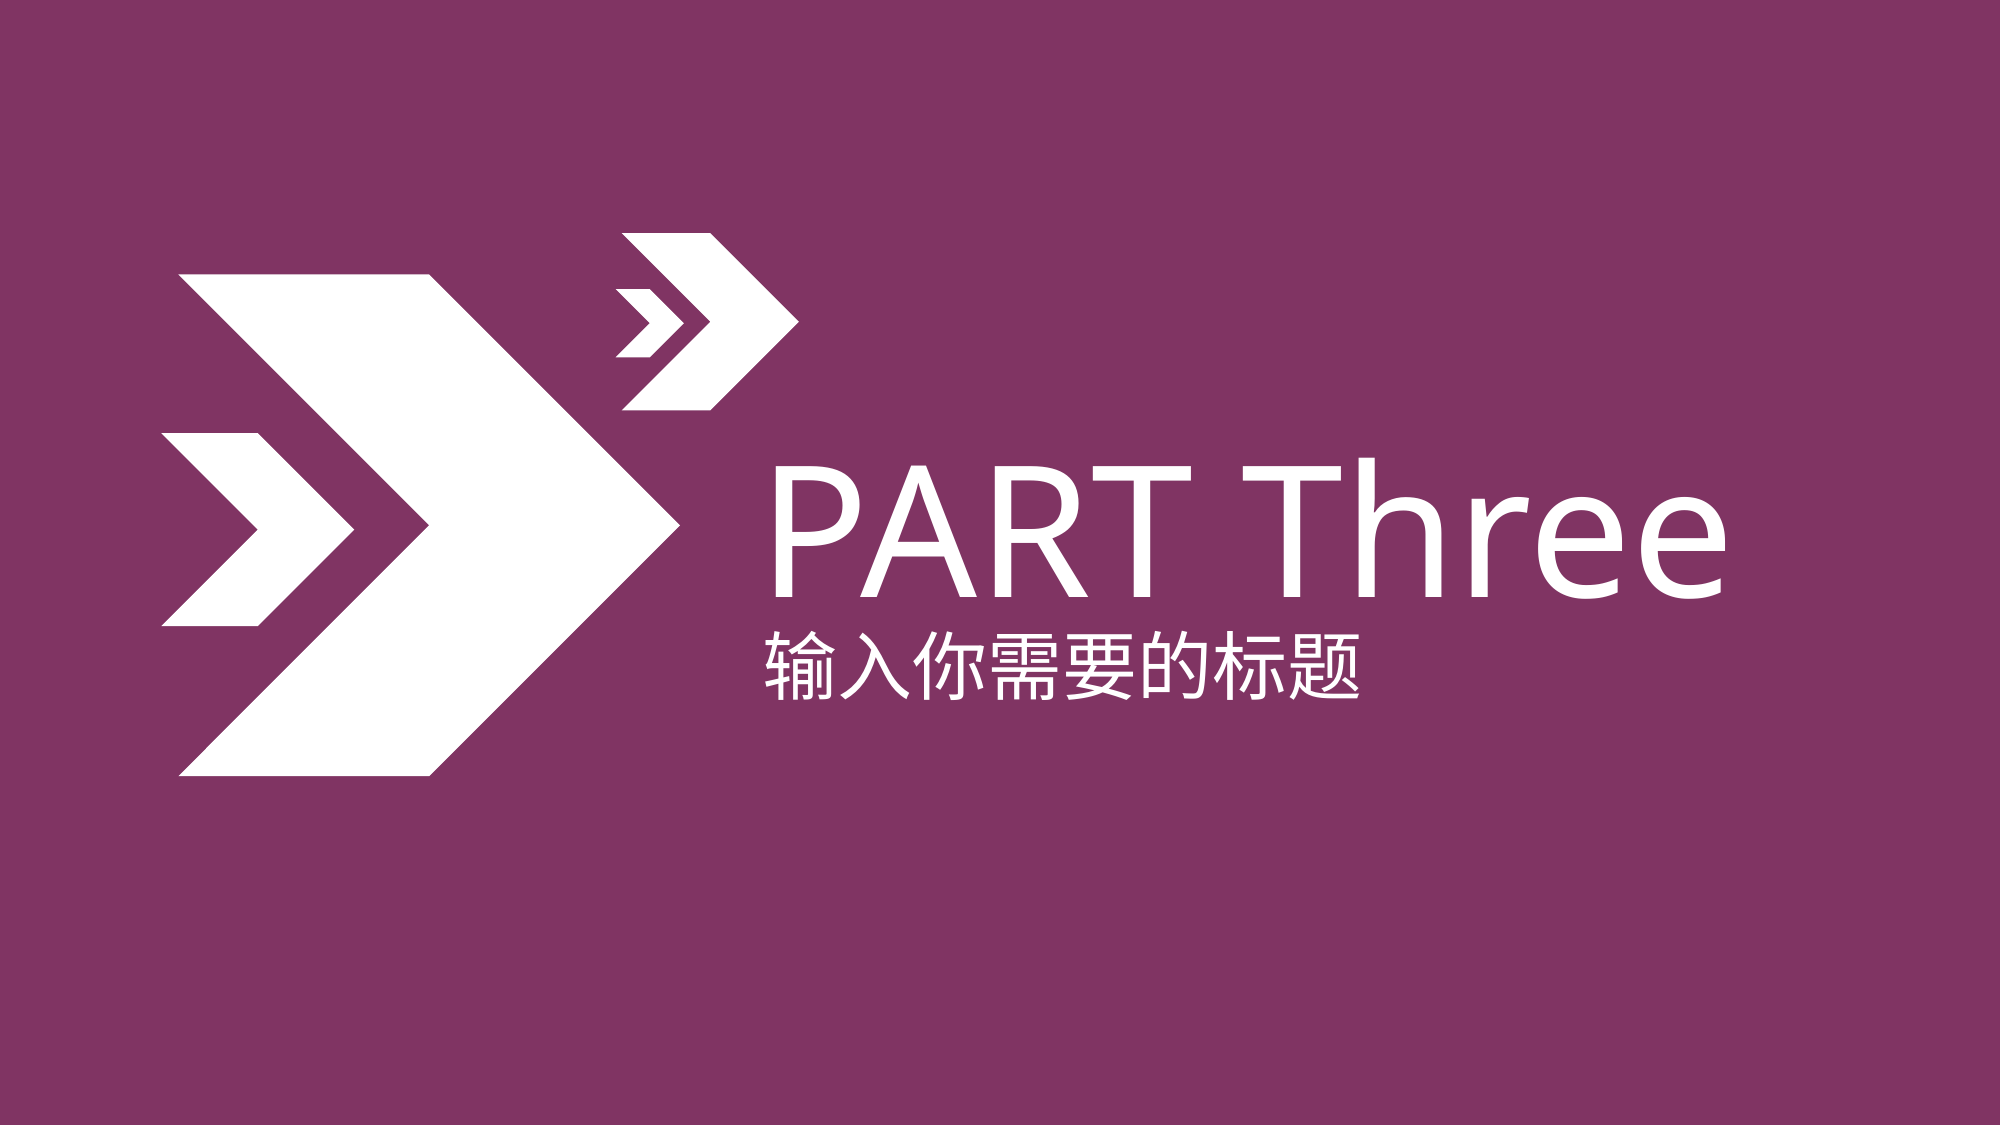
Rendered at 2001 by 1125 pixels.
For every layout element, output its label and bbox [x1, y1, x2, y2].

text_box [161, 274, 1901, 777]
text_box [615, 233, 799, 411]
